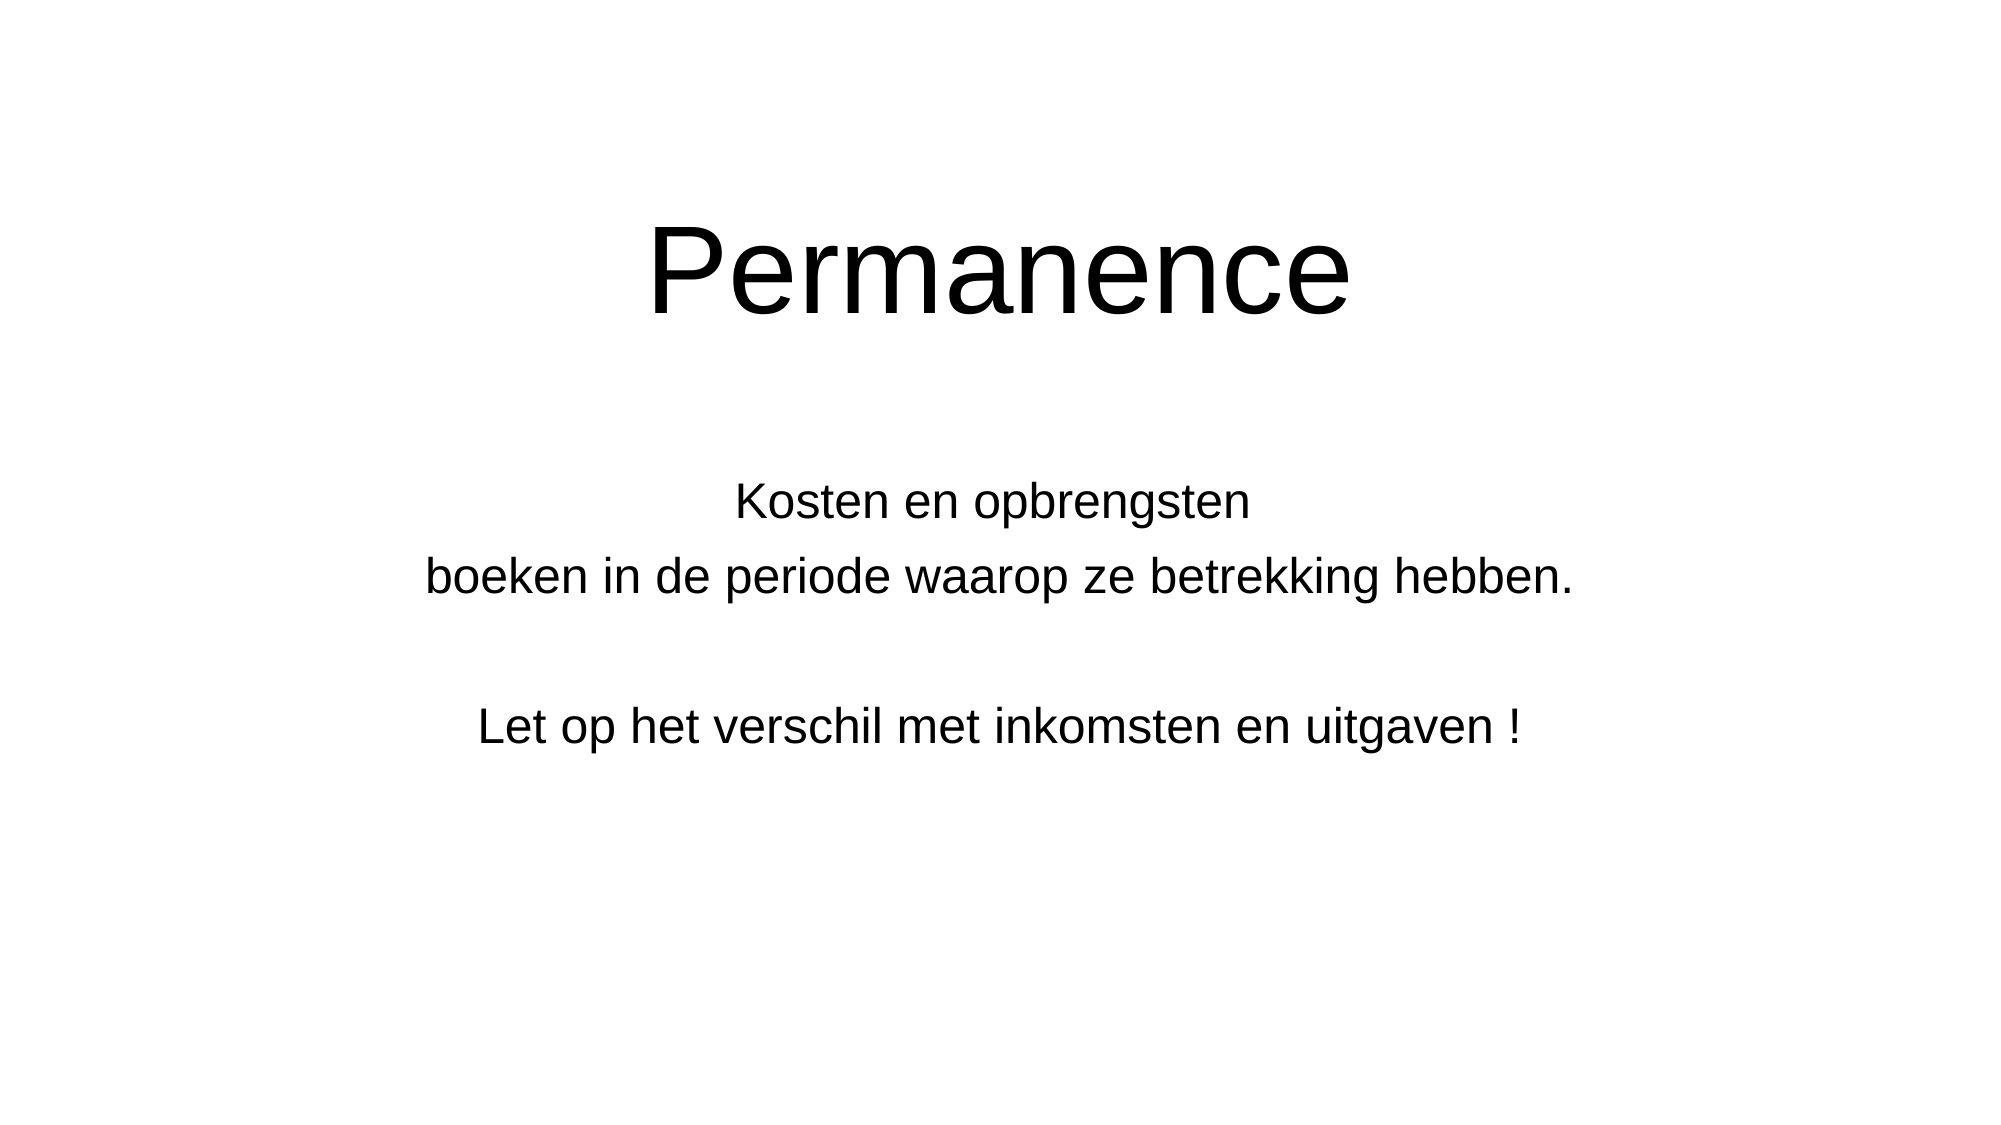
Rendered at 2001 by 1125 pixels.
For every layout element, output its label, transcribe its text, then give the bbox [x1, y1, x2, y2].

subtitle Kosten en opbrengsten boeken in de periode waarop ze betrekking hebben. Let op het verschil met inkomsten en uitgaven ! [249, 467, 1750, 1046]
title Permanence [249, 184, 1750, 348]
